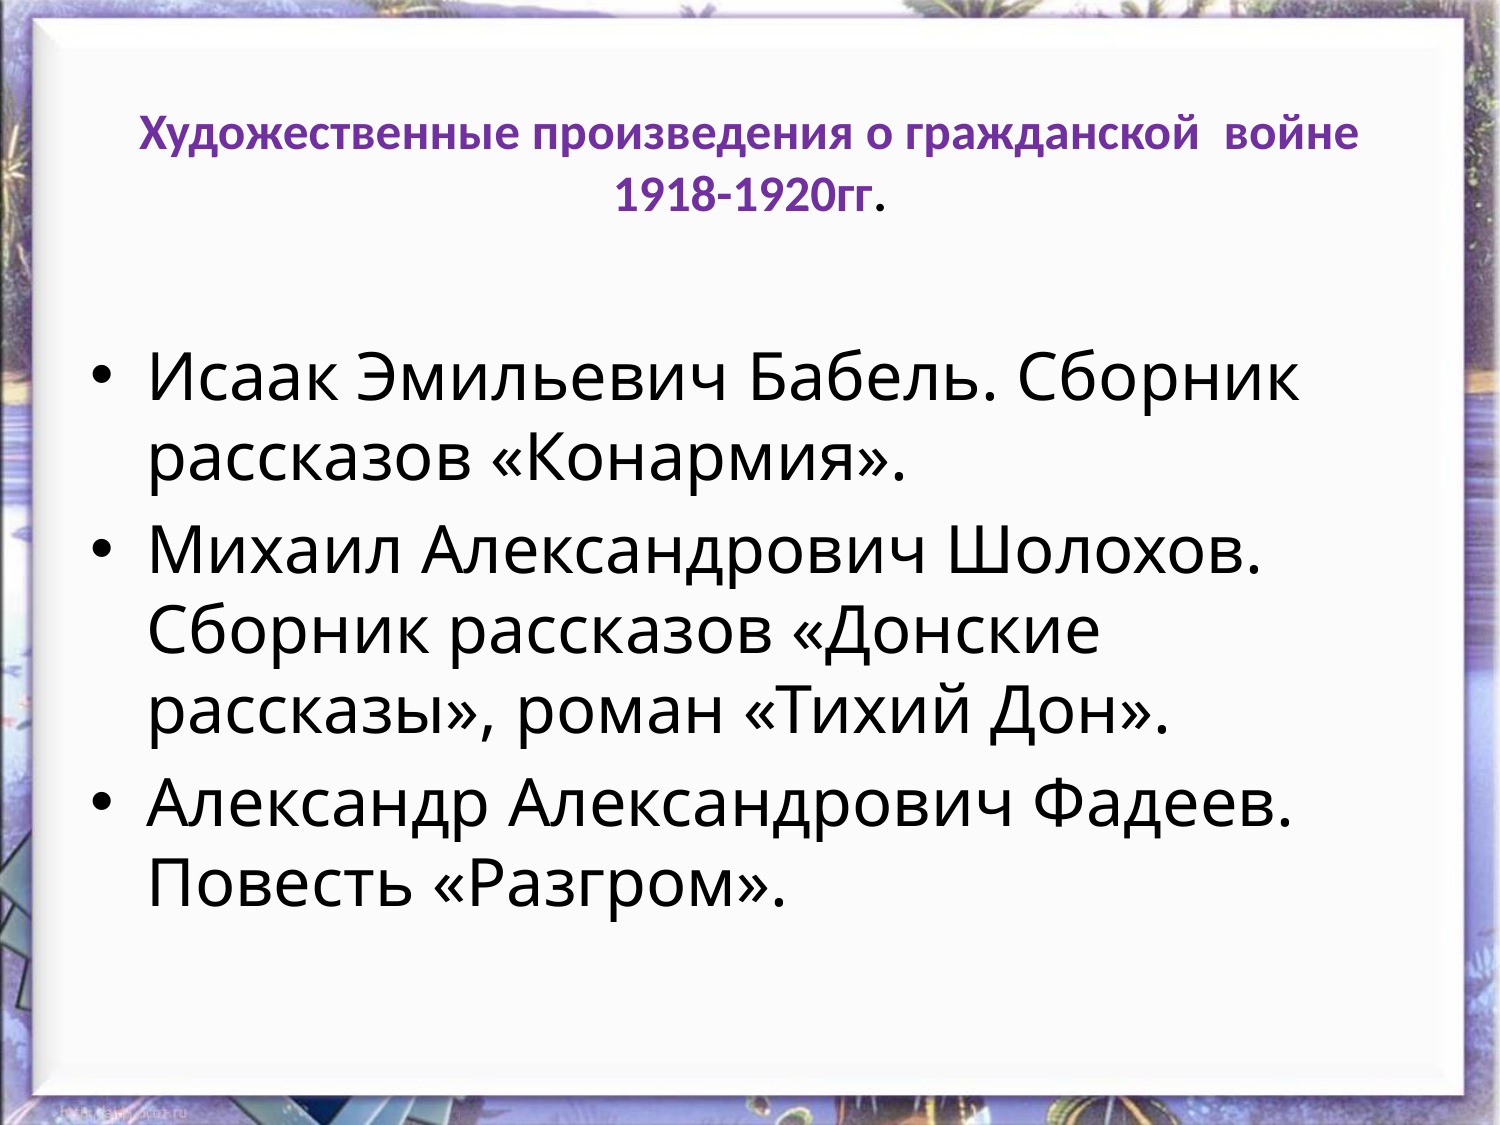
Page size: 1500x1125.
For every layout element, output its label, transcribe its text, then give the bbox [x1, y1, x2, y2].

picture [0, 0, 1500, 1125]
title Художественные произведения о гражданской войне 1918-1920гг. [75, 90, 1425, 291]
list Исаак Эмильевич Бабель. Сборник рассказов «Конармия». Михаил Александрович Шолохов. Сборник рассказов «Донские рассказы», роман «Тихий Дон». Александр Александрович Фадеев. Повесть «Разгром». [75, 326, 1459, 1005]
